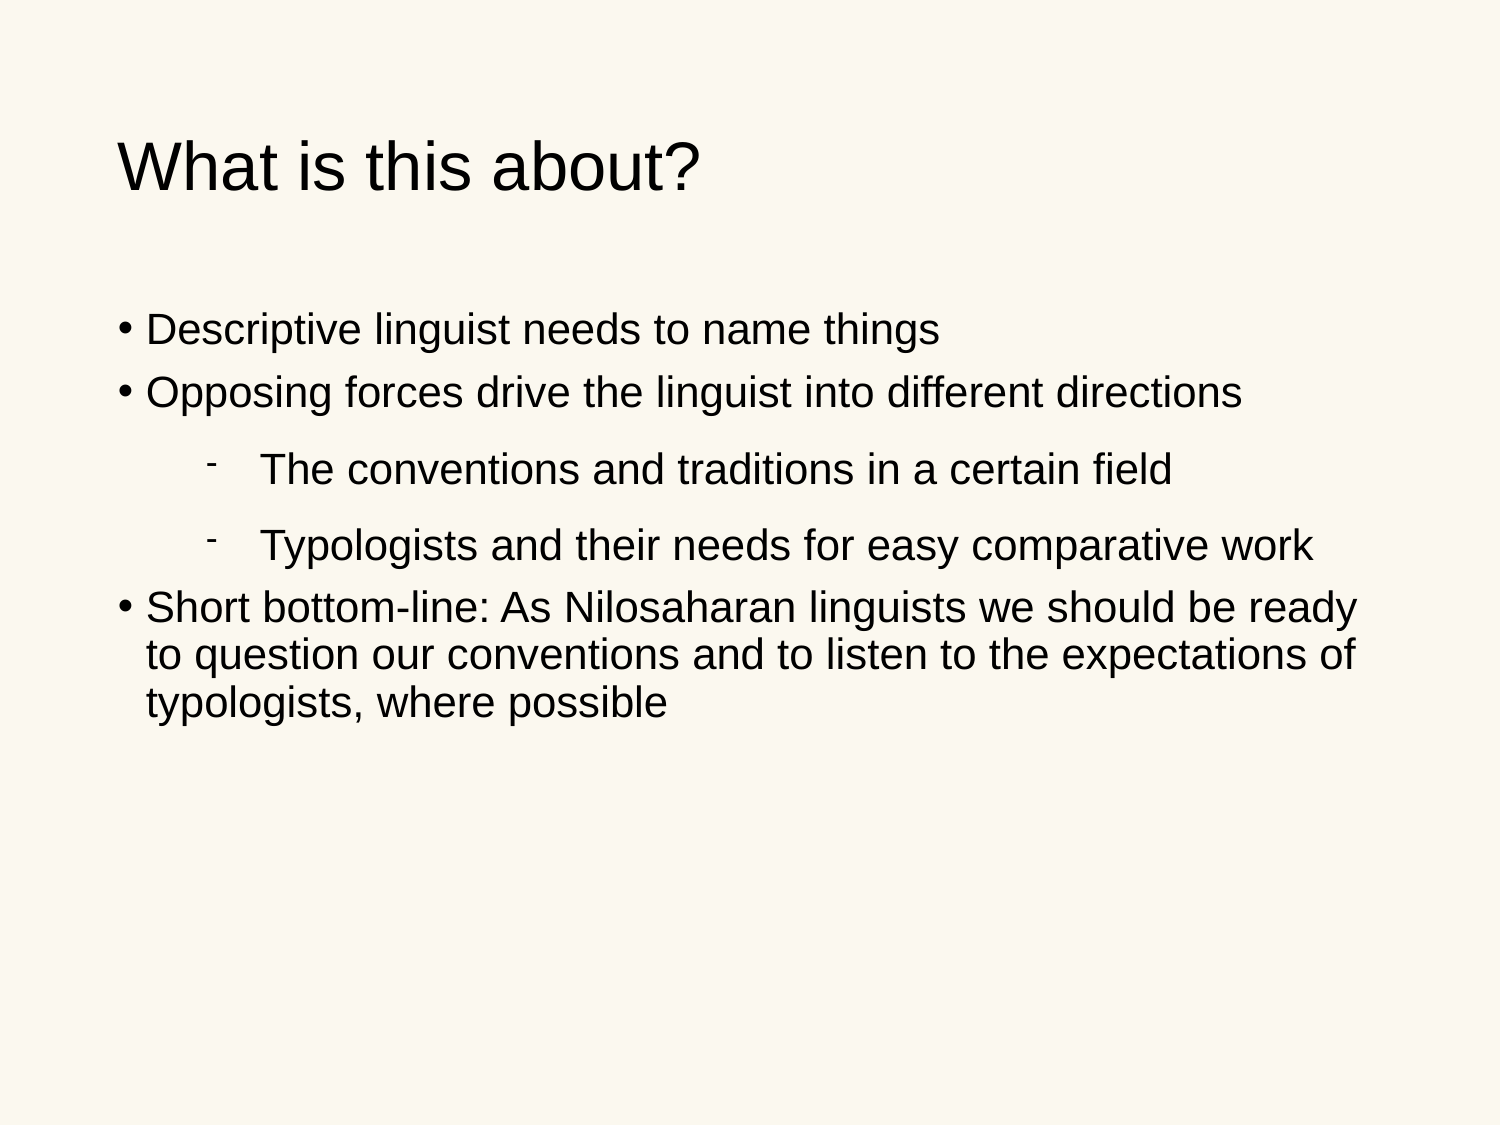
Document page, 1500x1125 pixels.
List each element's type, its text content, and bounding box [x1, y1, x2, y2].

text_box What is this about? [103, 59, 1397, 278]
text_box Descriptive linguist needs to name things Opposing forces drive the linguist into different directions The conventions and traditions in a certain field Typologists and their needs for easy comparative work Short bottom-line: As Nilosaharan linguists we should be ready to question our conventions and to listen to the expectations of typologists, where possible [103, 299, 1397, 1014]
